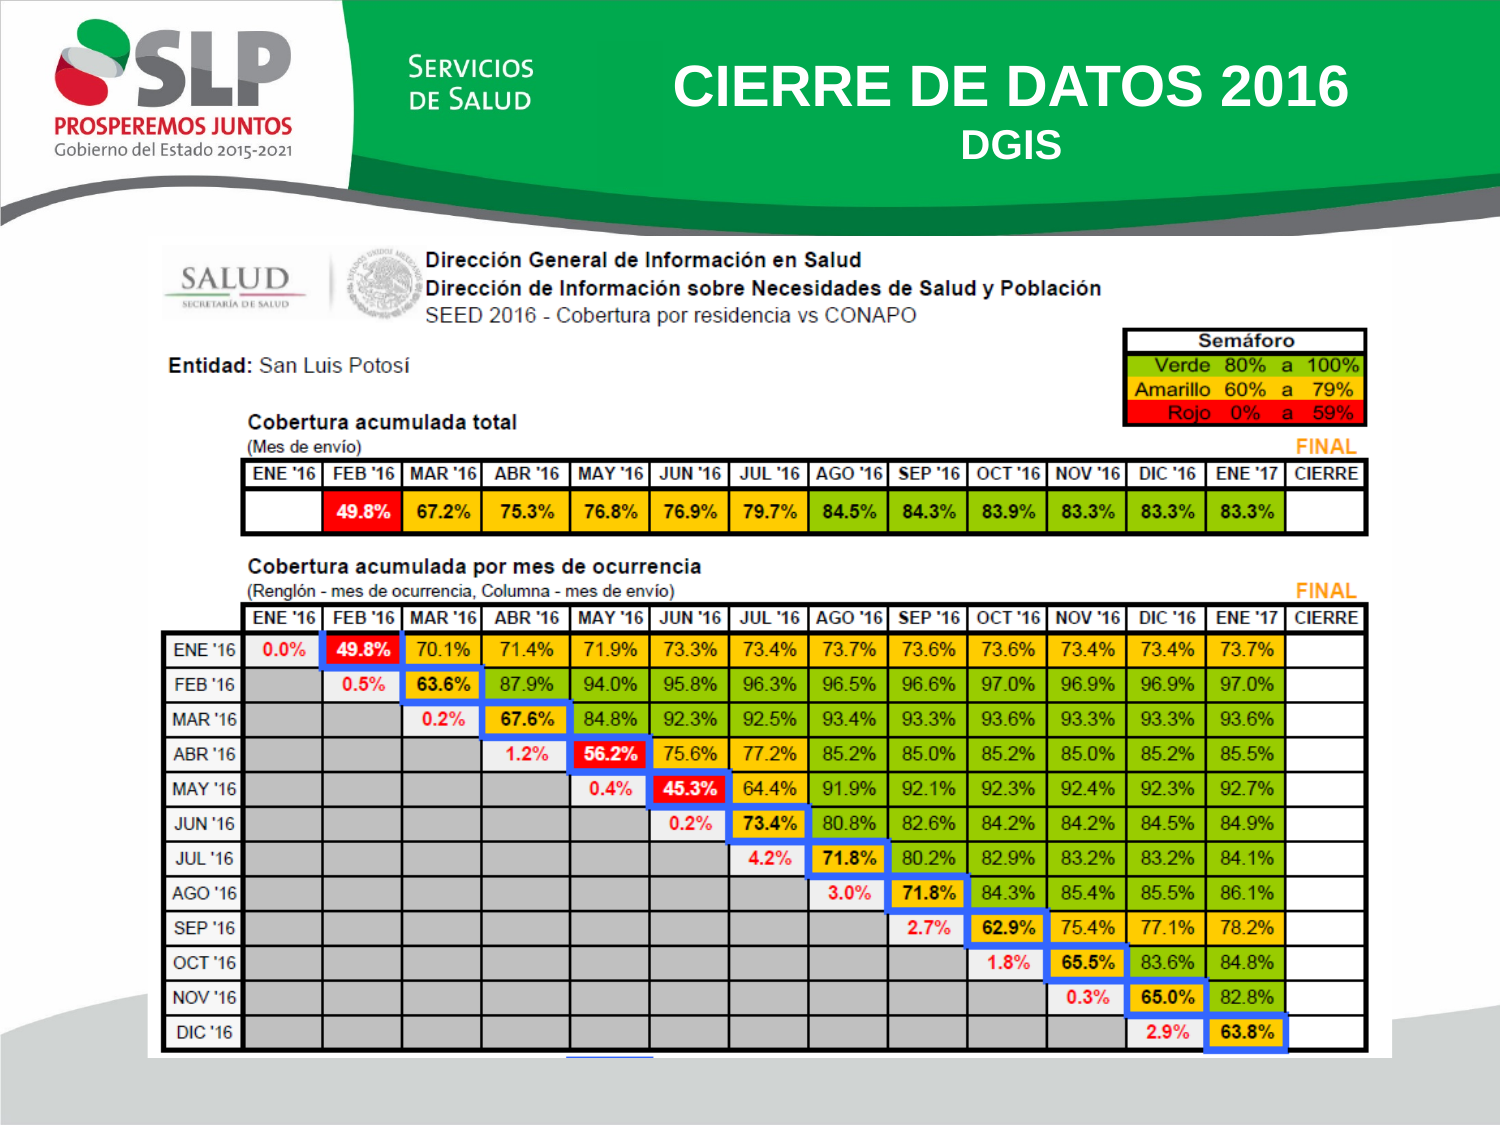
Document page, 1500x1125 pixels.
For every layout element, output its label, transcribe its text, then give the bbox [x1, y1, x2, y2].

picture [0, 0, 1500, 1125]
text_box CIERRE DE DATOS 2016 DGIS [657, 40, 1365, 176]
